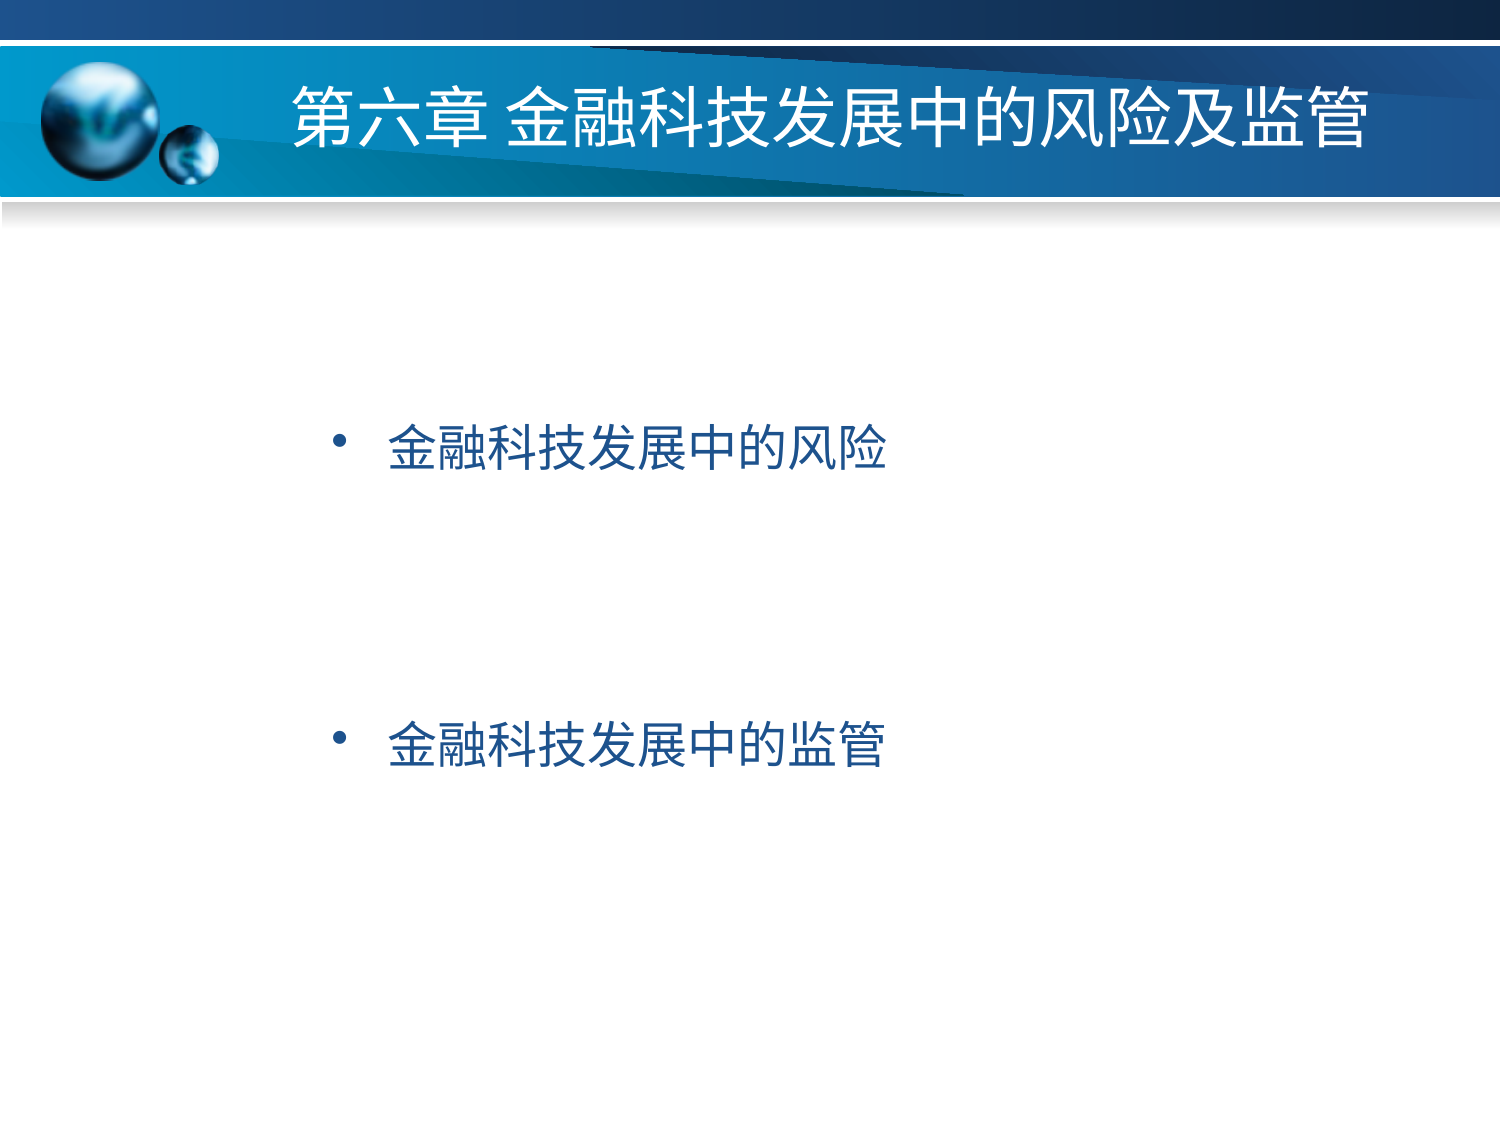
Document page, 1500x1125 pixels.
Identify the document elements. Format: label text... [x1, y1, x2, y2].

title 第六章 金融科技发展中的风险及监管 [274, 44, 1397, 188]
picture [160, 126, 218, 184]
text_box 金融科技发展中的风险 [316, 408, 1355, 484]
picture [42, 63, 159, 180]
text_box 金融科技发展中的监管 [316, 705, 1355, 781]
